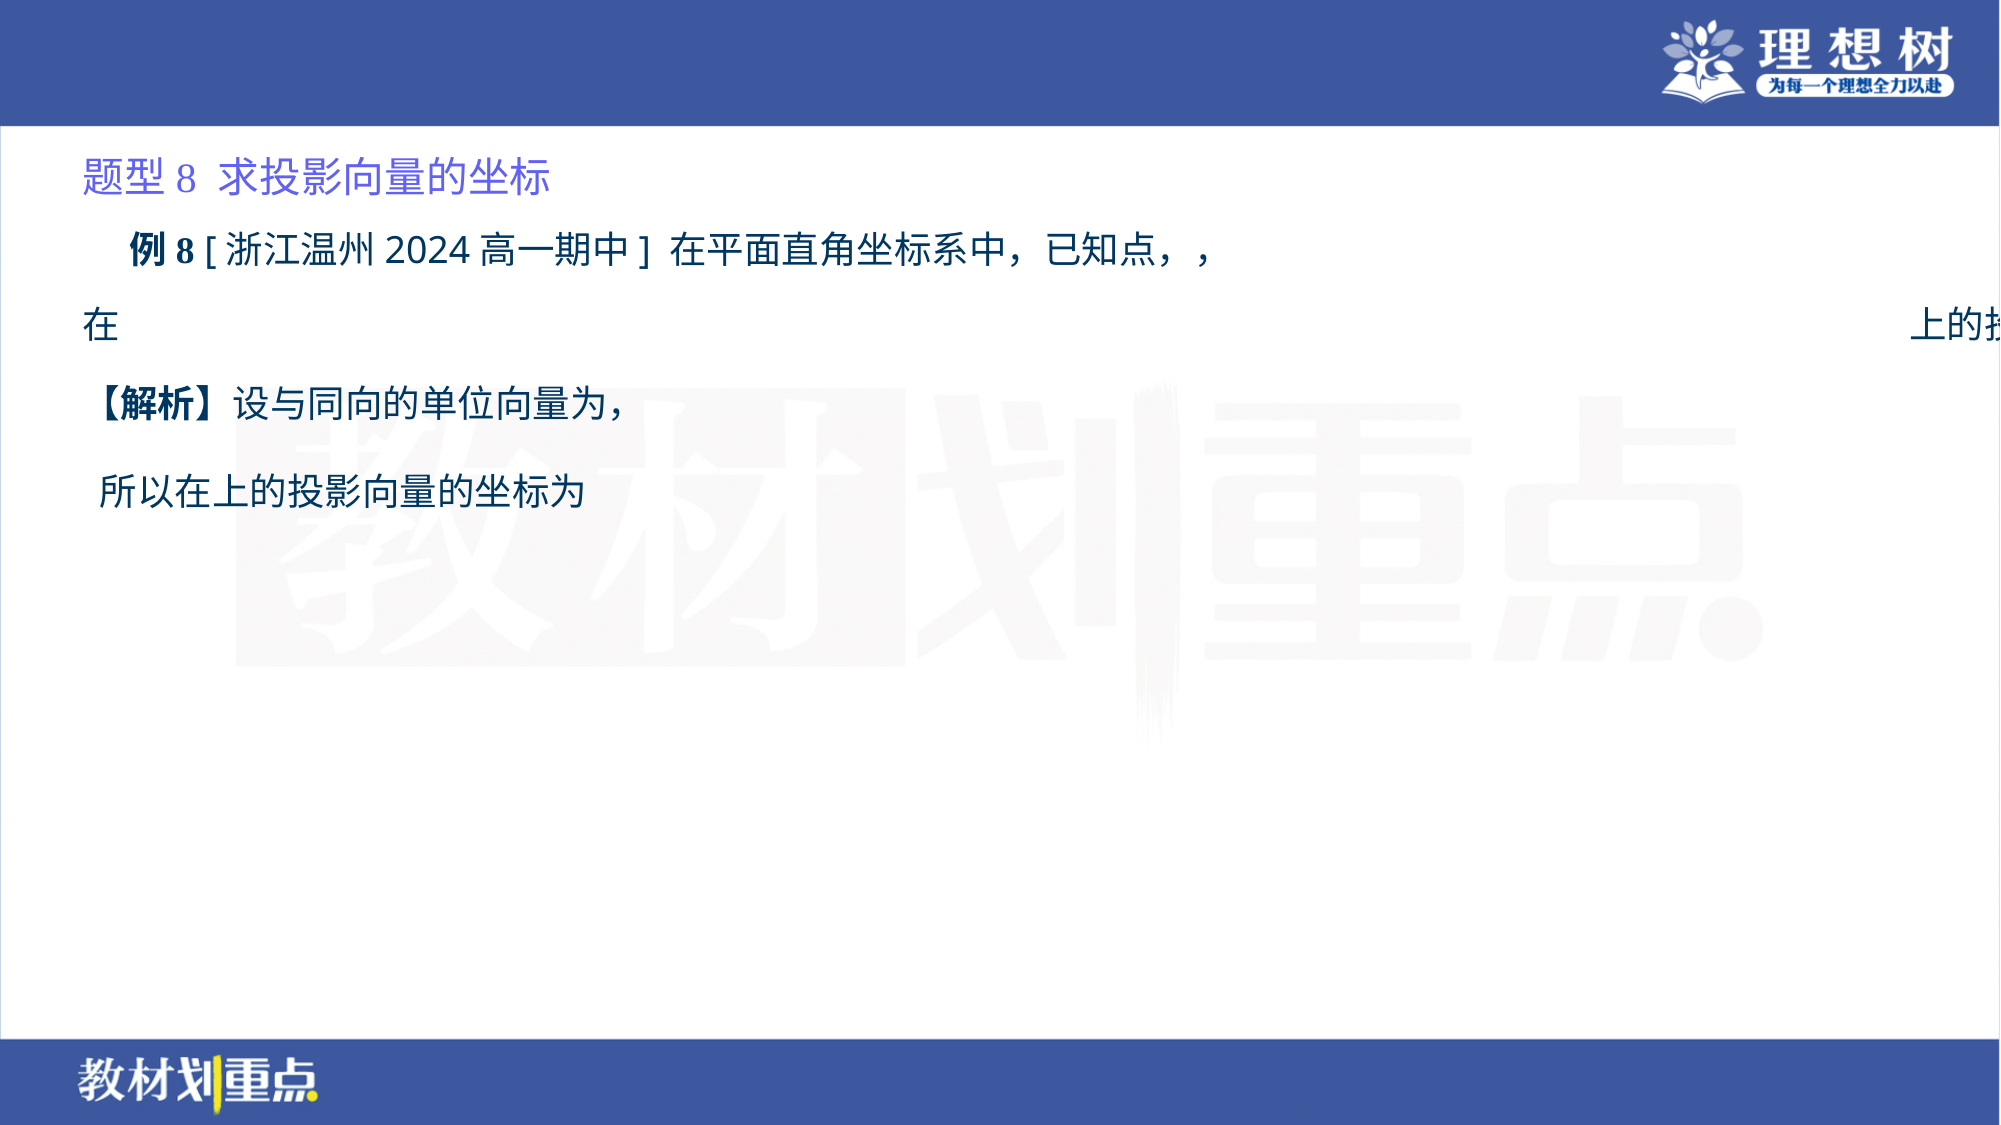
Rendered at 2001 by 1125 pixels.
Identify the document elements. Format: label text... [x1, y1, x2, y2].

picture [0, 0, 2000, 1125]
text_box 题型8 求投影向量的坐标 [82, 129, 1817, 264]
